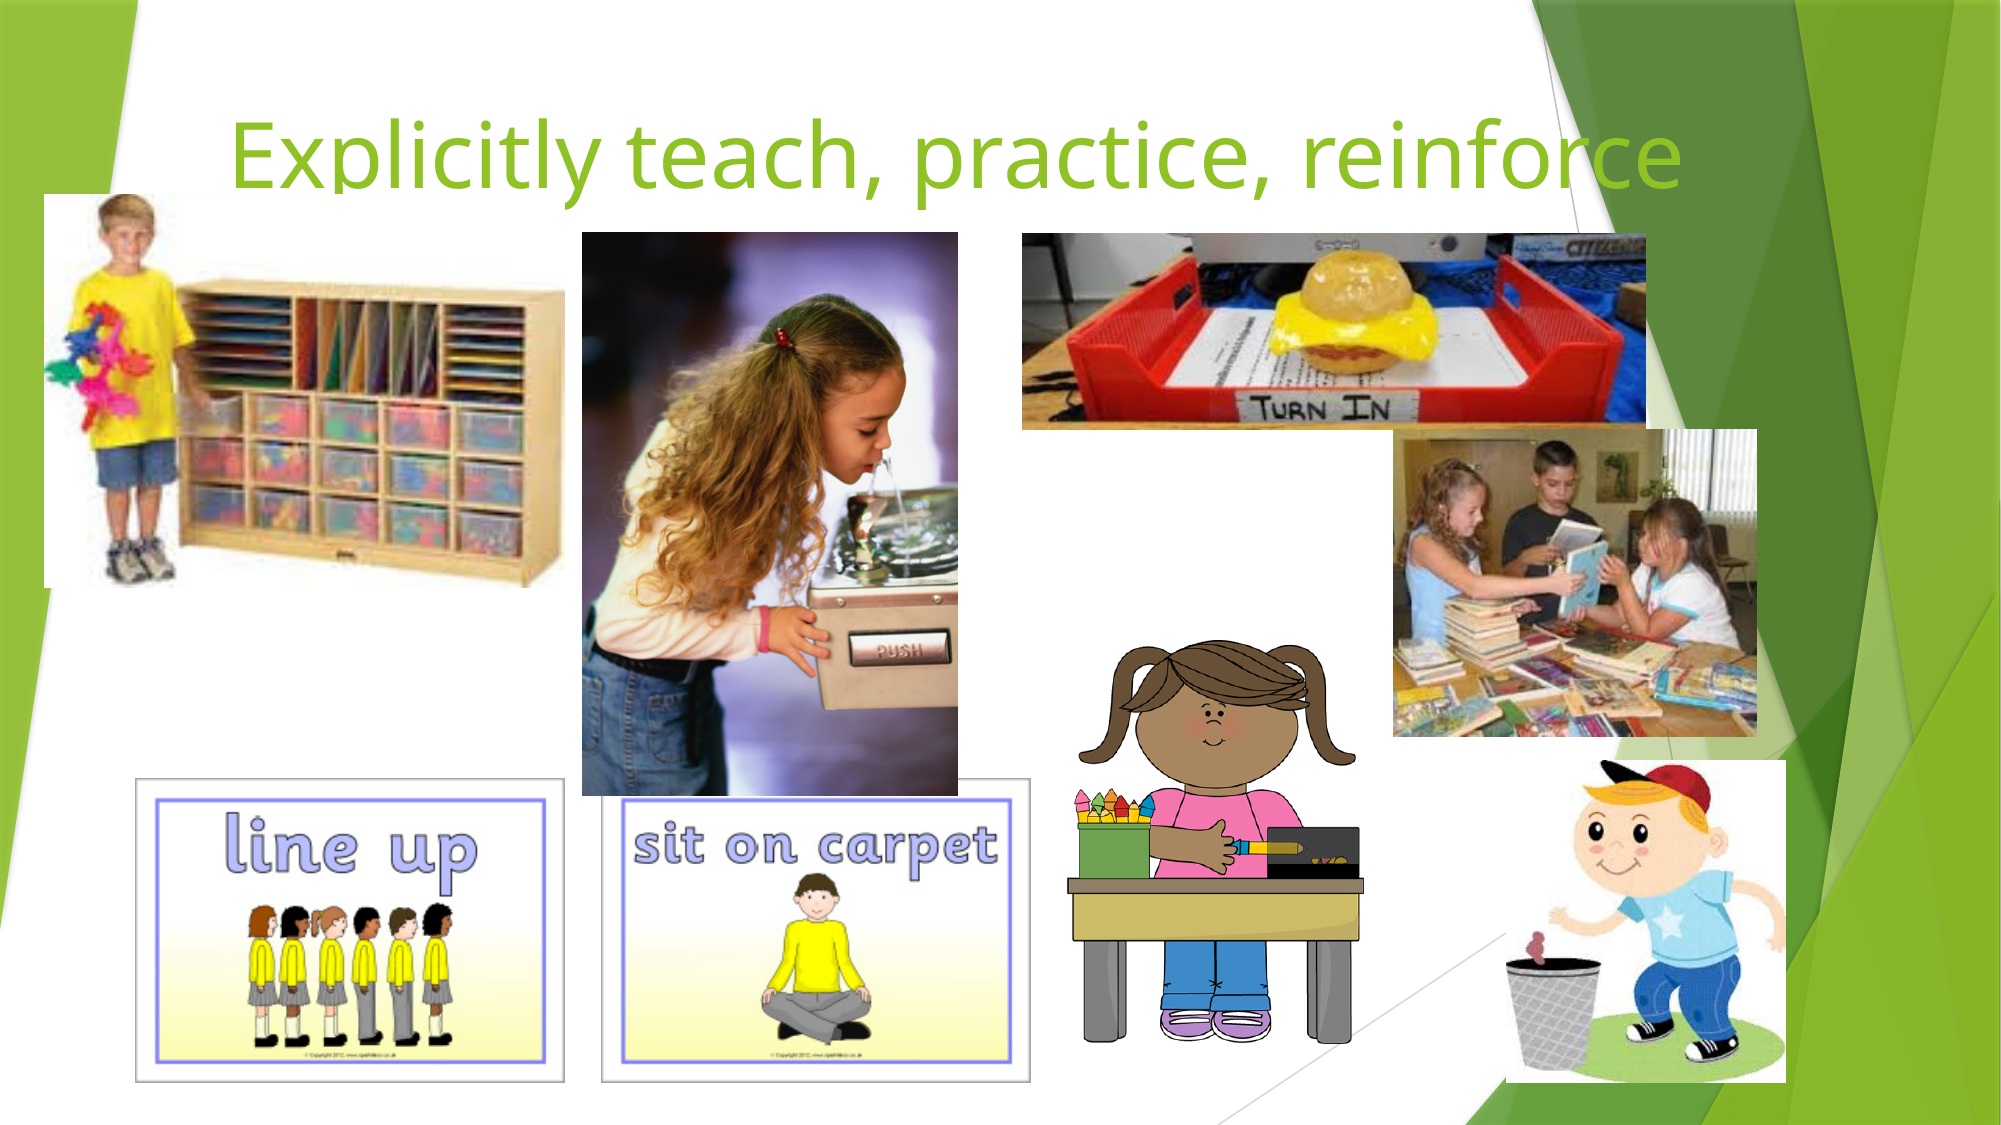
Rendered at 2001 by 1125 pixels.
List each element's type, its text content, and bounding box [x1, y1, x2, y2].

title Explicitly teach, practice, reinforce [202, 61, 1703, 215]
picture [1022, 232, 1757, 737]
picture [134, 777, 566, 1084]
picture [581, 231, 1032, 1084]
picture [1066, 640, 1365, 1045]
picture [44, 193, 566, 588]
picture [1505, 760, 1787, 1084]
